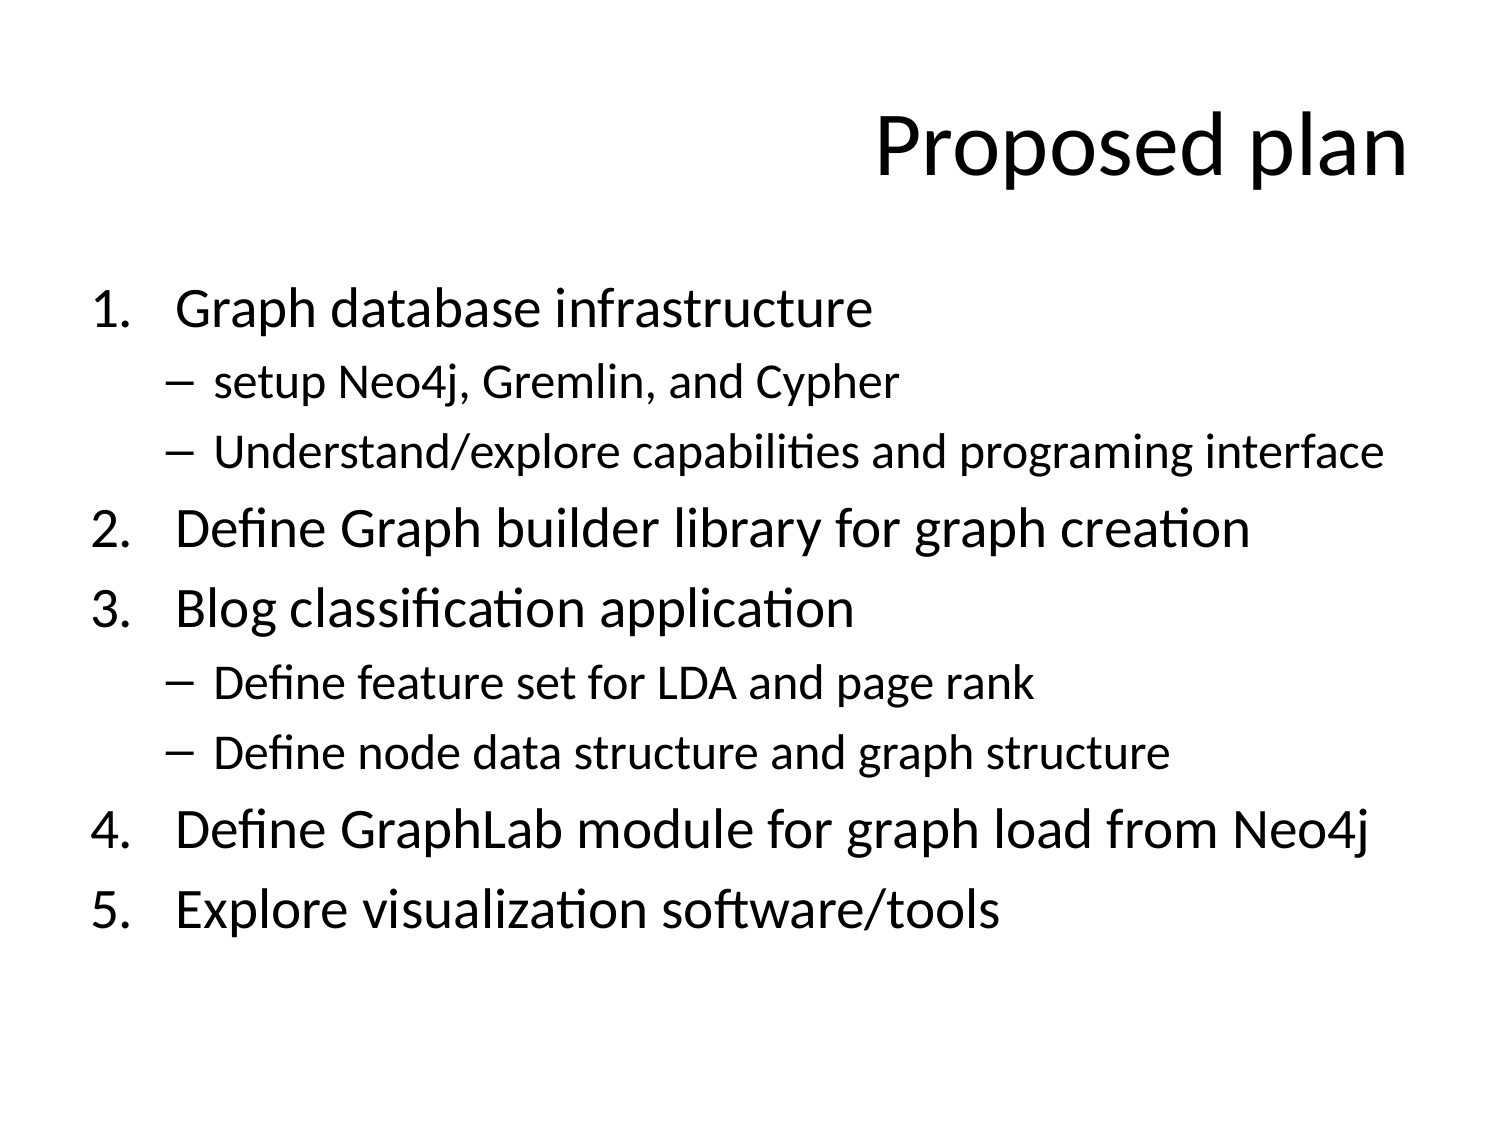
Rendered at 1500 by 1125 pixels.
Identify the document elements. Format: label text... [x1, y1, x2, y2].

title Proposed plan [75, 45, 1425, 233]
list Graph database infrastructure setup Neo4j, Gremlin, and Cypher Understand/explore capabilities and programing interface Define Graph builder library for graph creation Blog classification application Define feature set for LDA and page rank Define node data structure and graph structure Define GraphLab module for graph load from Neo4j Explore visualization software/tools [75, 262, 1425, 1005]
